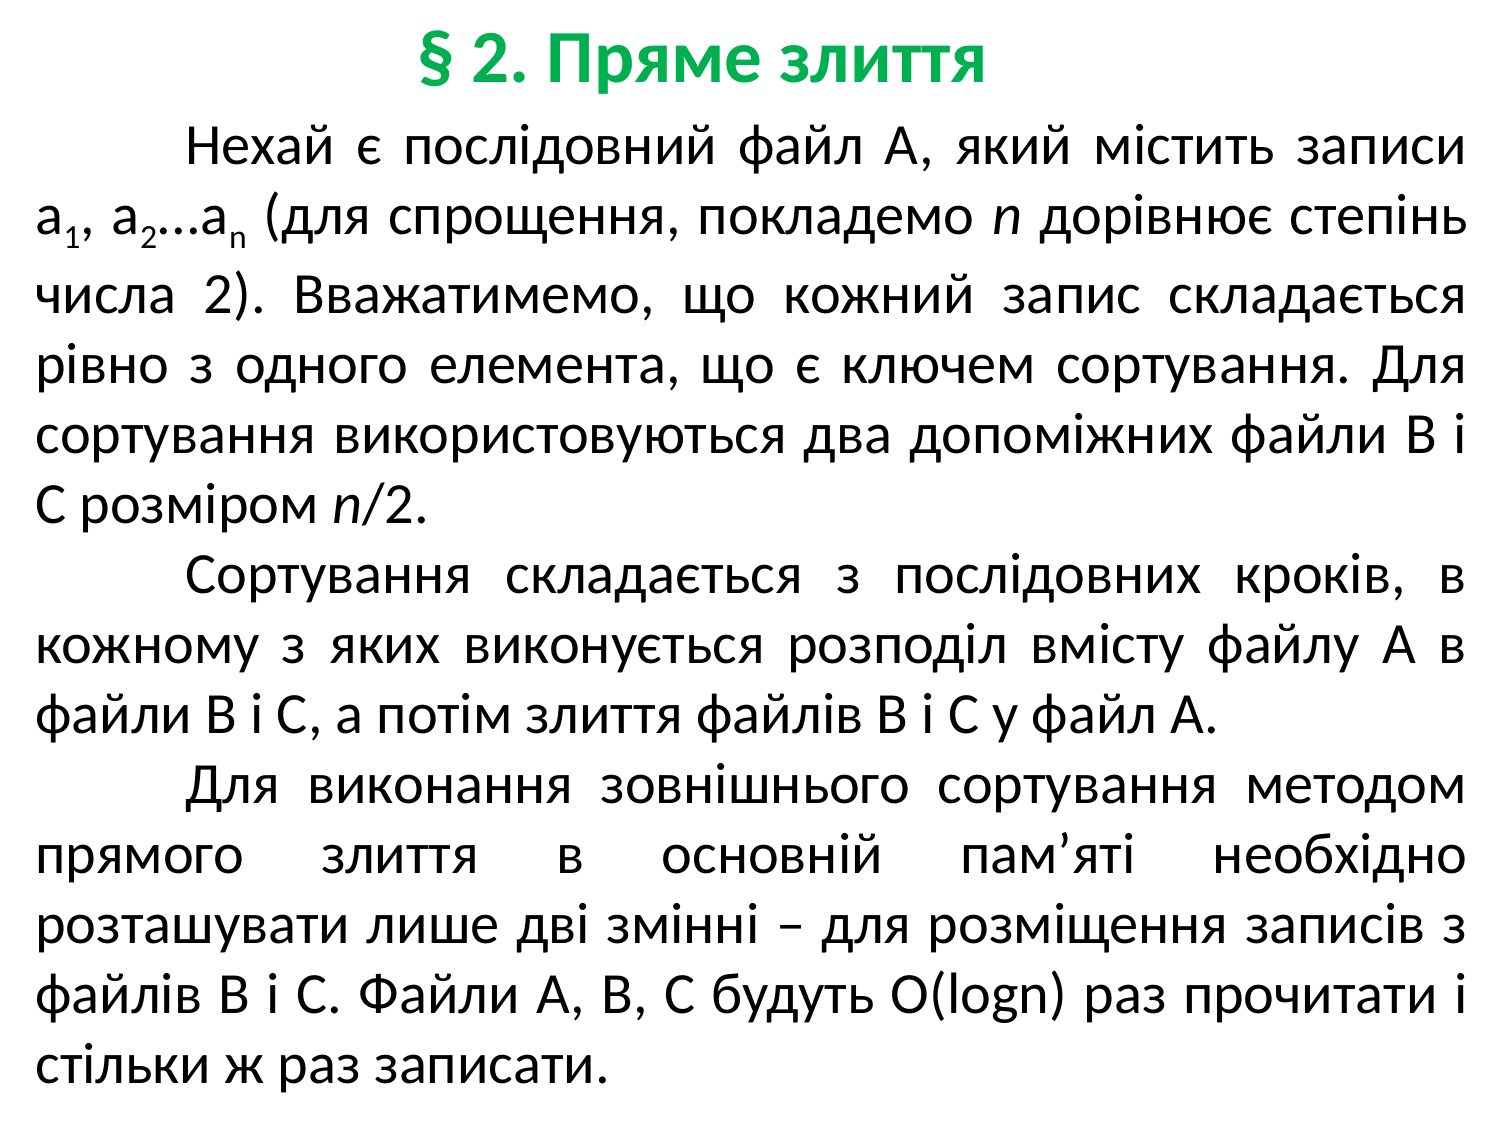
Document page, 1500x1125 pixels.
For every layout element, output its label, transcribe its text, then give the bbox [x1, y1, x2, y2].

text_box § 2. Пряме злиття [402, 0, 1003, 98]
text_box Нехай є послідовний файл А, який містить записи а1, а2...аn (для спрощення, покладемо n дорівнює степінь числа 2). Вважатимемо, що кожний запис складається рівно з одного елемента, що є ключем сортування. Для сортування використовуються два допоміжних файли В і С розміром n/2. Сортування складається з послідовних кроків, в кожному з яких виконується розподіл вмісту файлу А в файли В і С, а потім злиття файлів В і С у файл А. Для виконання зовнішнього сортування методом прямого злиття в основній пам’яті необхідно розташувати лише дві змінні – для розміщення записів з файлів В і С. Файли А, В, С будуть О(logn) раз прочитати і стільки ж раз записати. [20, 98, 1483, 1103]
